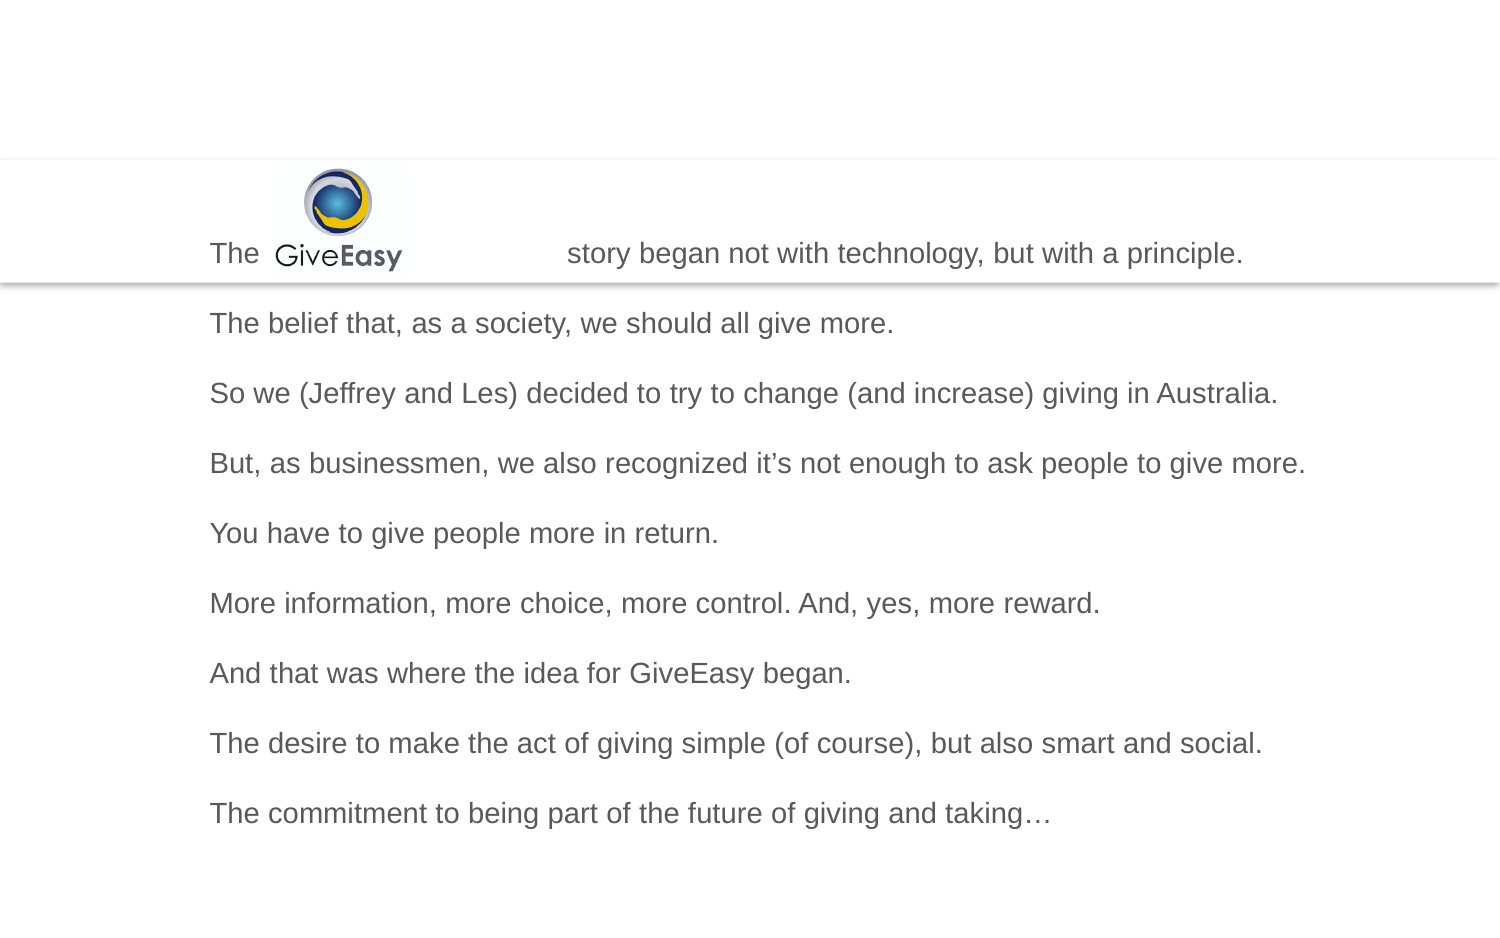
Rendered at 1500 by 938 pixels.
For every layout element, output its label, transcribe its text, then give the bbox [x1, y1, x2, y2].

picture [271, 162, 408, 276]
text_box The story began not with technology, but with a principle. The belief that, as a society, we should all give more. So we (Jeffrey and Les) decided to try to change (and increase) giving in Australia. But, as businessmen, we also recognized it’s not enough to ask people to give more. You have to give people more in return. More information, more choice, more control. And, yes, more reward. And that was where the idea for GiveEasy began. The desire to make the act of giving simple (of course), but also smart and social. The commitment to being part of the future of giving and taking… [194, 227, 1342, 837]
text_box [0, 159, 1500, 283]
